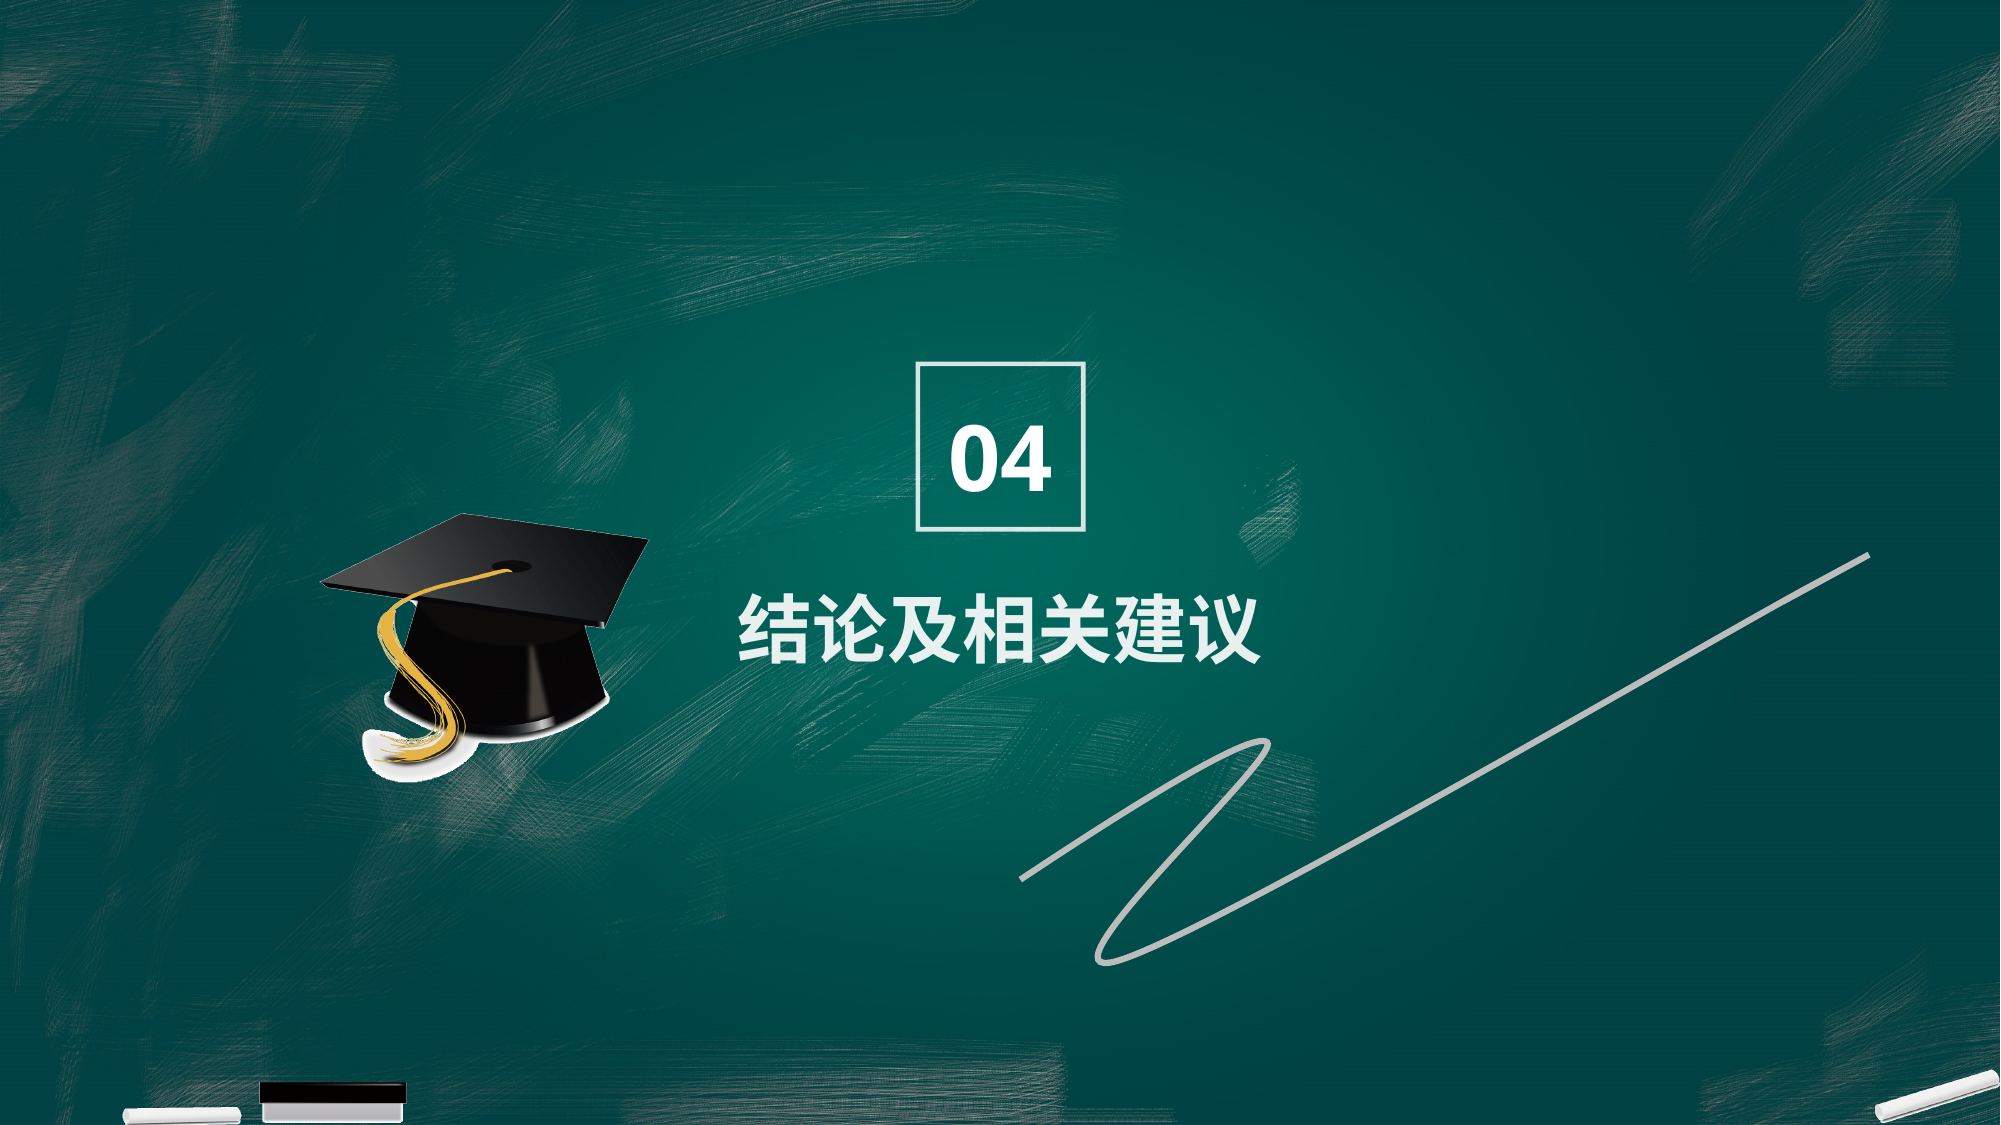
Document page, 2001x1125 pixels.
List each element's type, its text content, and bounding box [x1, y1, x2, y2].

picture [0, 0, 2000, 1125]
text_box [1019, 553, 1870, 964]
text_box 结论及相关建议 [746, 517, 1531, 711]
text_box 04 [917, 363, 1084, 530]
